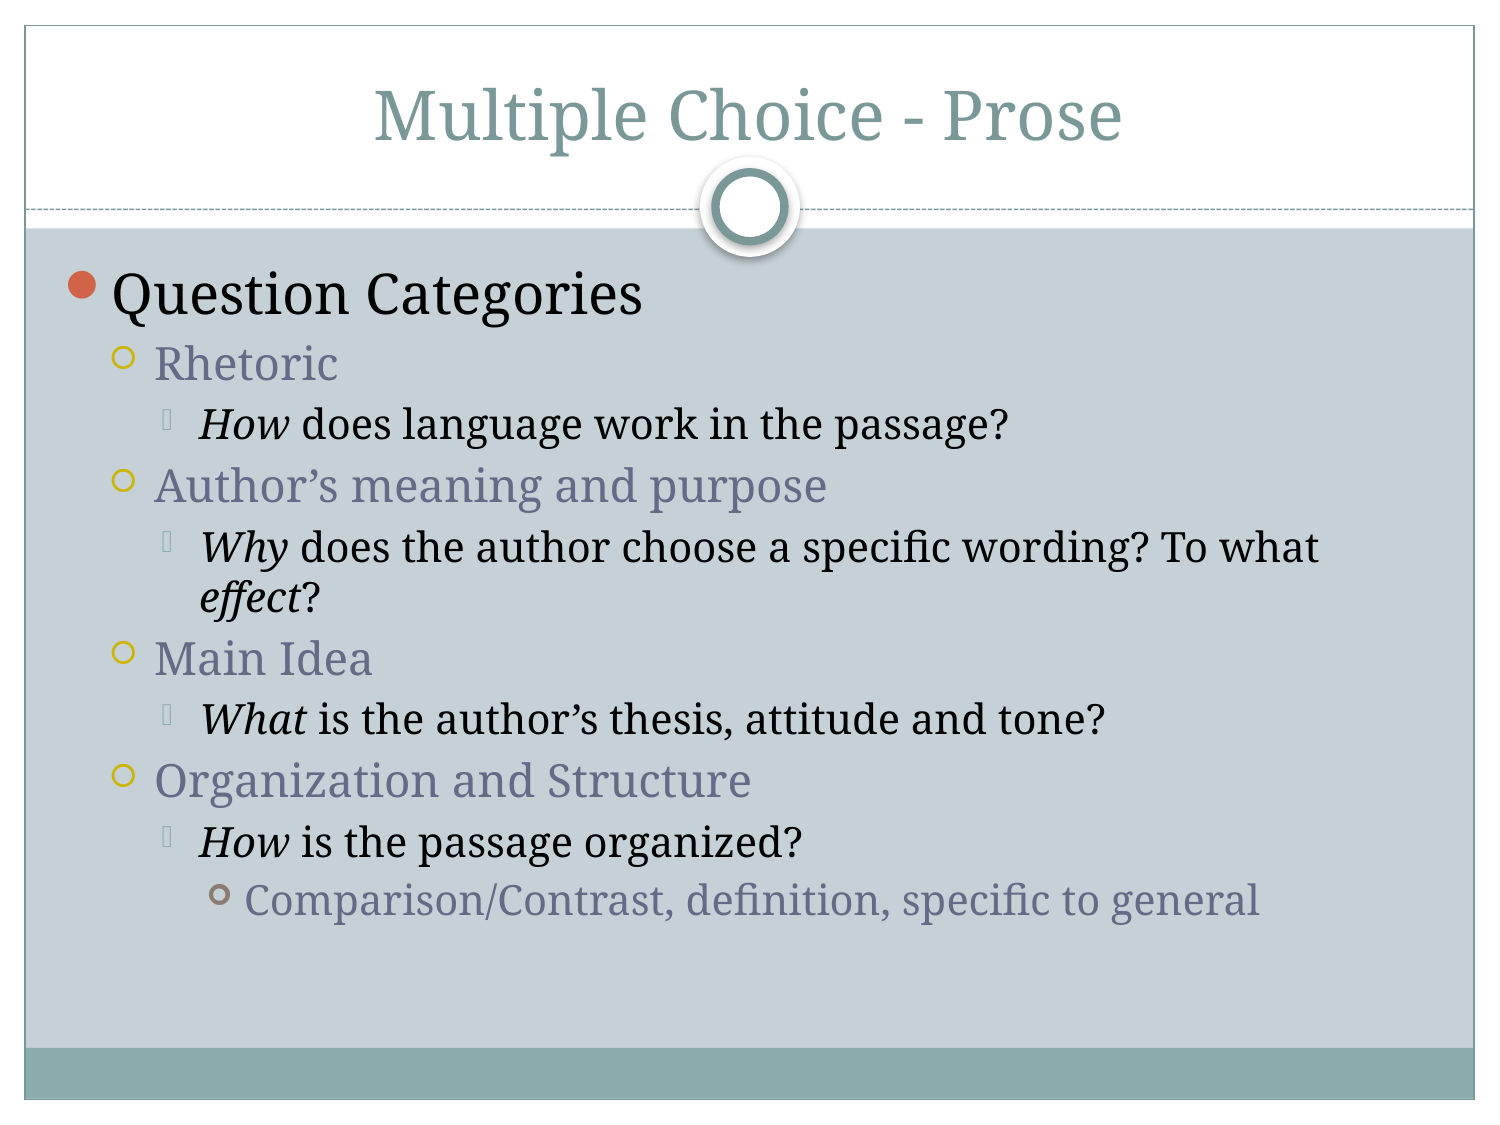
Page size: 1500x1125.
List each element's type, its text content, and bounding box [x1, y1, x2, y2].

list Question Categories Rhetoric How does language work in the passage? Author’s meaning and purpose Why does the author choose a specific wording? To what effect? Main Idea What is the author’s thesis, attitude and tone? Organization and Structure How is the passage organized? Comparison/Contrast, definition, specific to general [49, 250, 1445, 1001]
title Multiple Choice - Prose [49, 37, 1450, 162]
